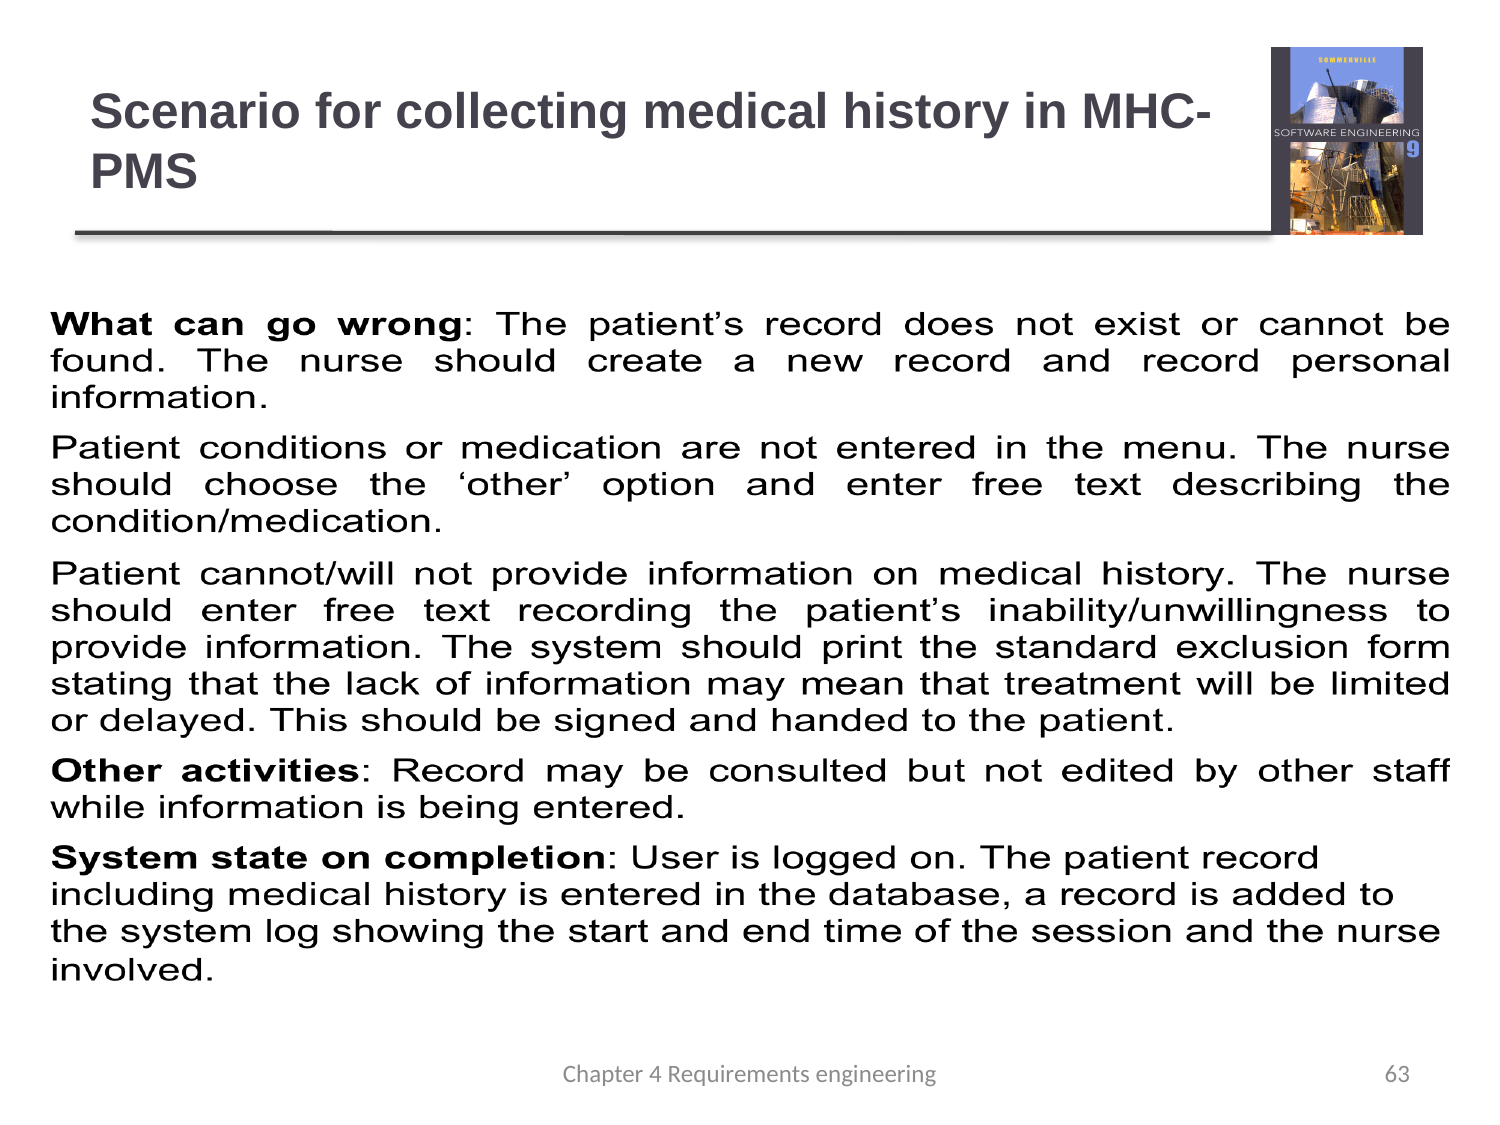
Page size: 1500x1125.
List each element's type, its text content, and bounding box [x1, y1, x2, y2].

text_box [49, 291, 1451, 1001]
footer Chapter 4 Requirements engineering [512, 1042, 988, 1103]
picture [1272, 47, 1423, 235]
slide_number 63 [1074, 1042, 1425, 1103]
title Scenario for collecting medical history in MHC-PMS [74, 44, 1272, 233]
